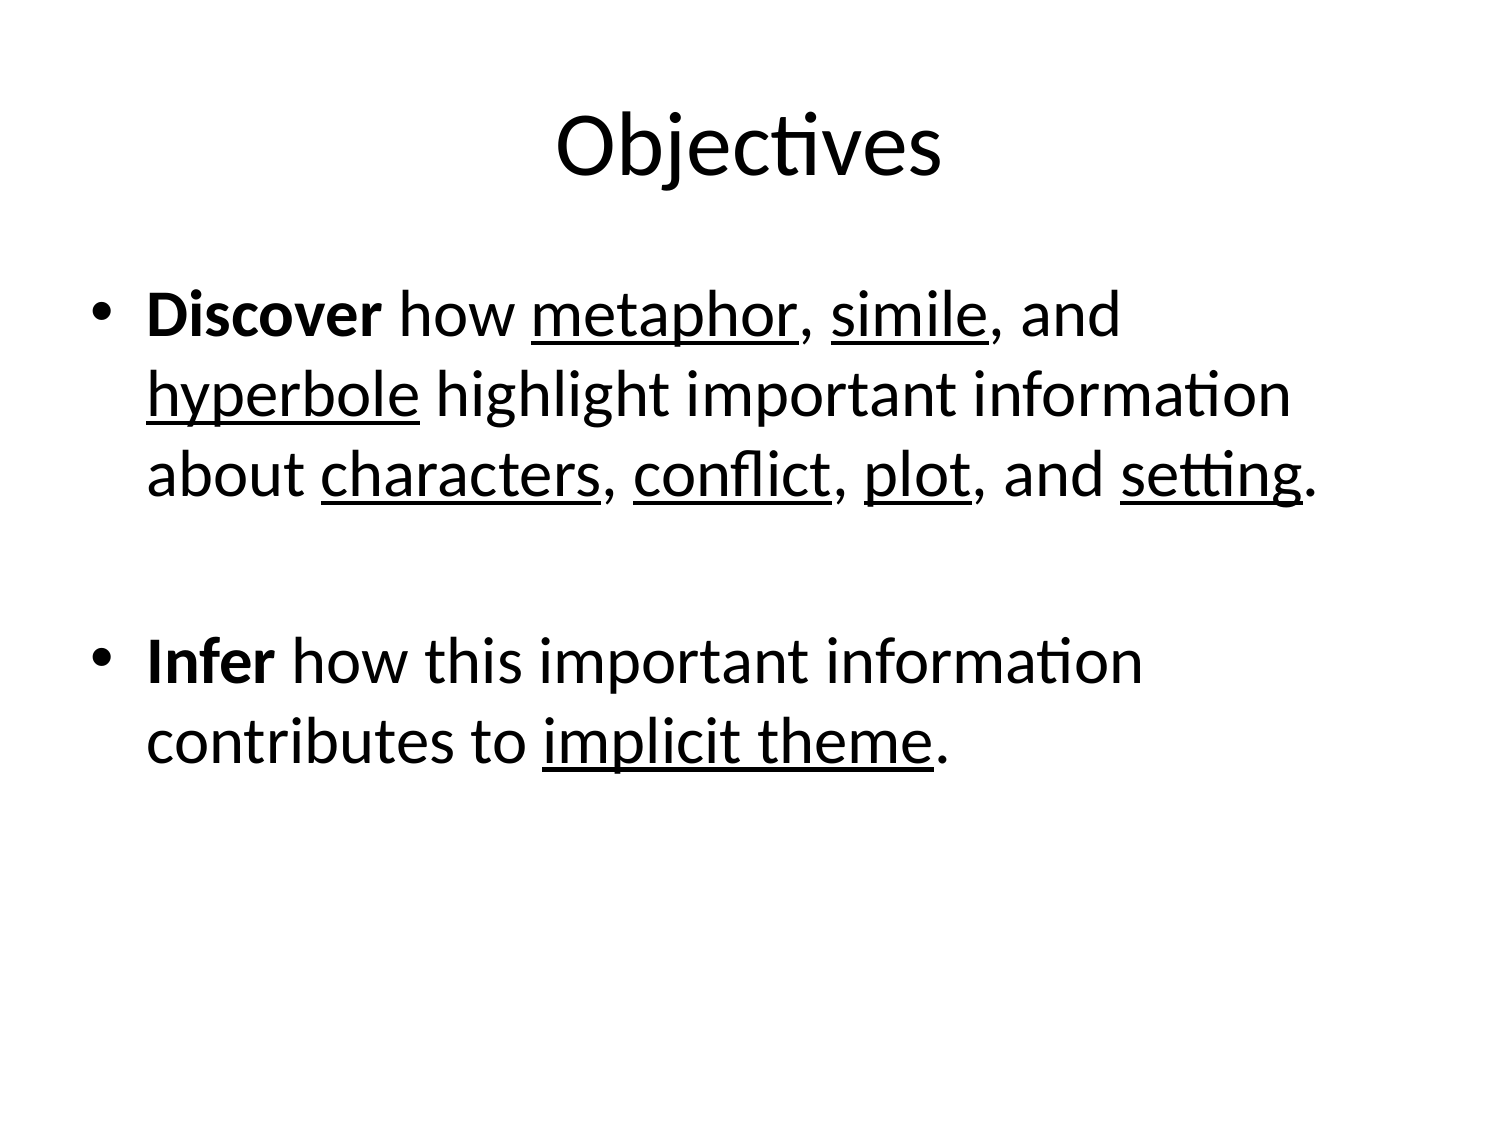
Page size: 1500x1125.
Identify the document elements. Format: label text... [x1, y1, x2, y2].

list Discover how metaphor, simile, and hyperbole highlight important information about characters, conflict, plot, and setting. Infer how this important information contributes to implicit theme. [75, 262, 1425, 1005]
title Objectives [75, 45, 1425, 233]
